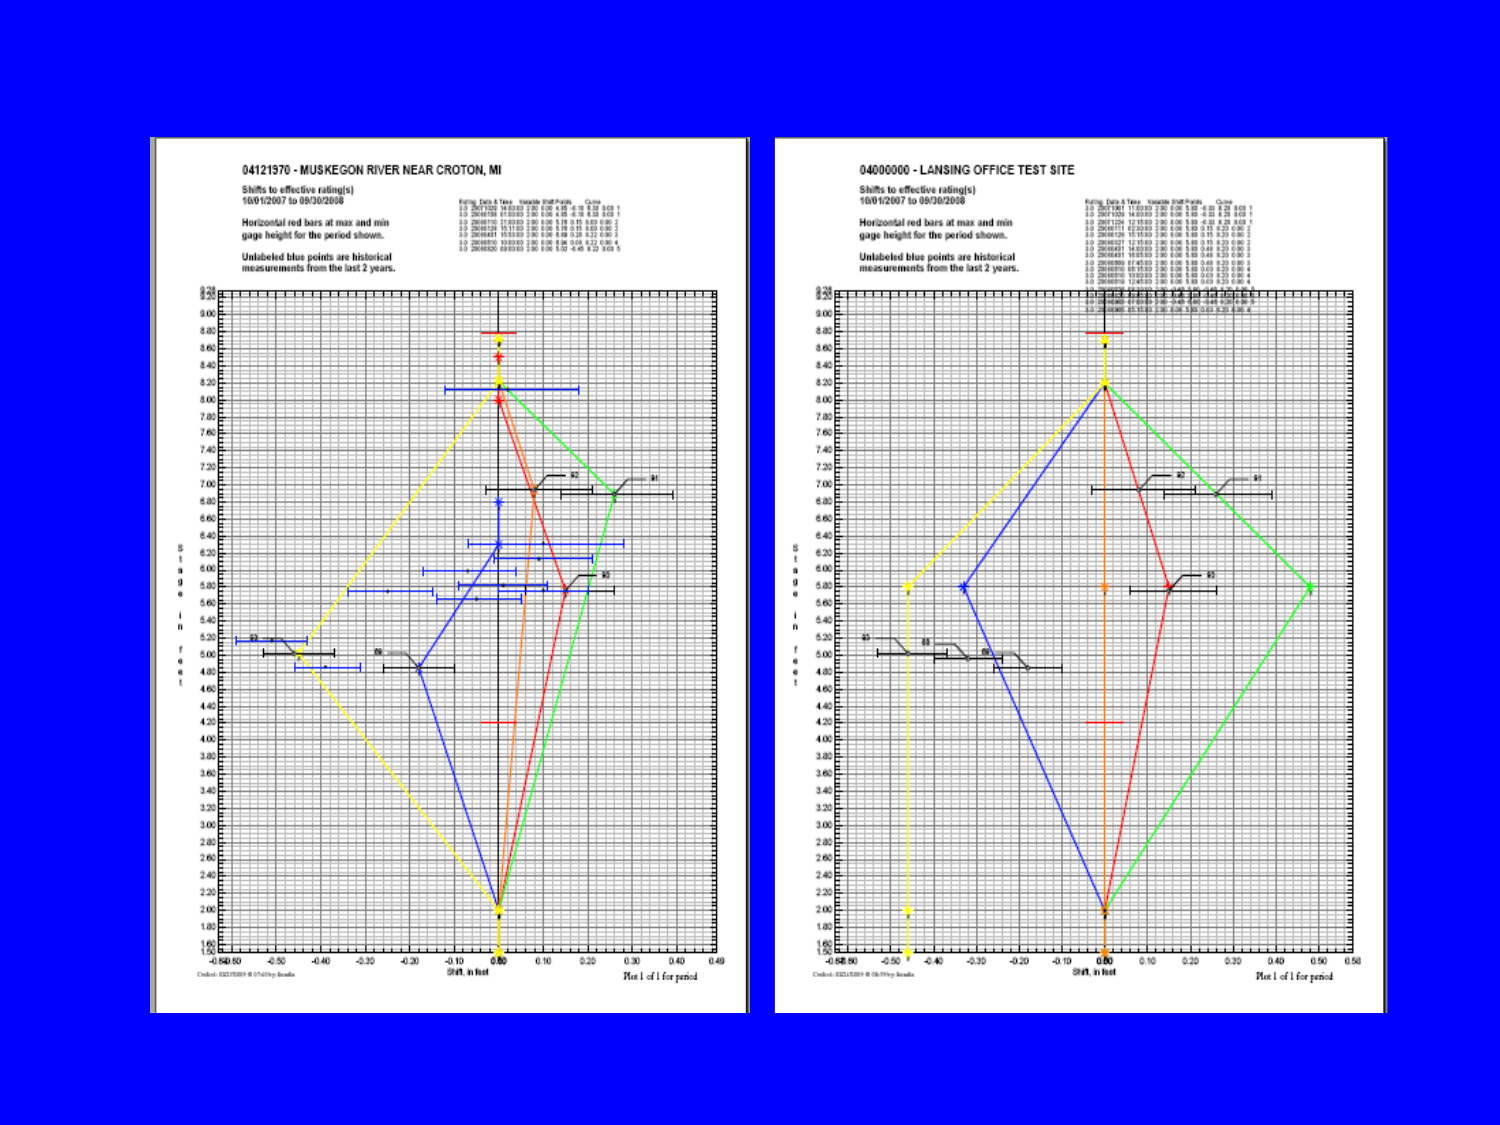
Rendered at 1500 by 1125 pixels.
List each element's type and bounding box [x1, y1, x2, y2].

picture [774, 137, 1388, 1013]
picture [149, 137, 751, 1013]
